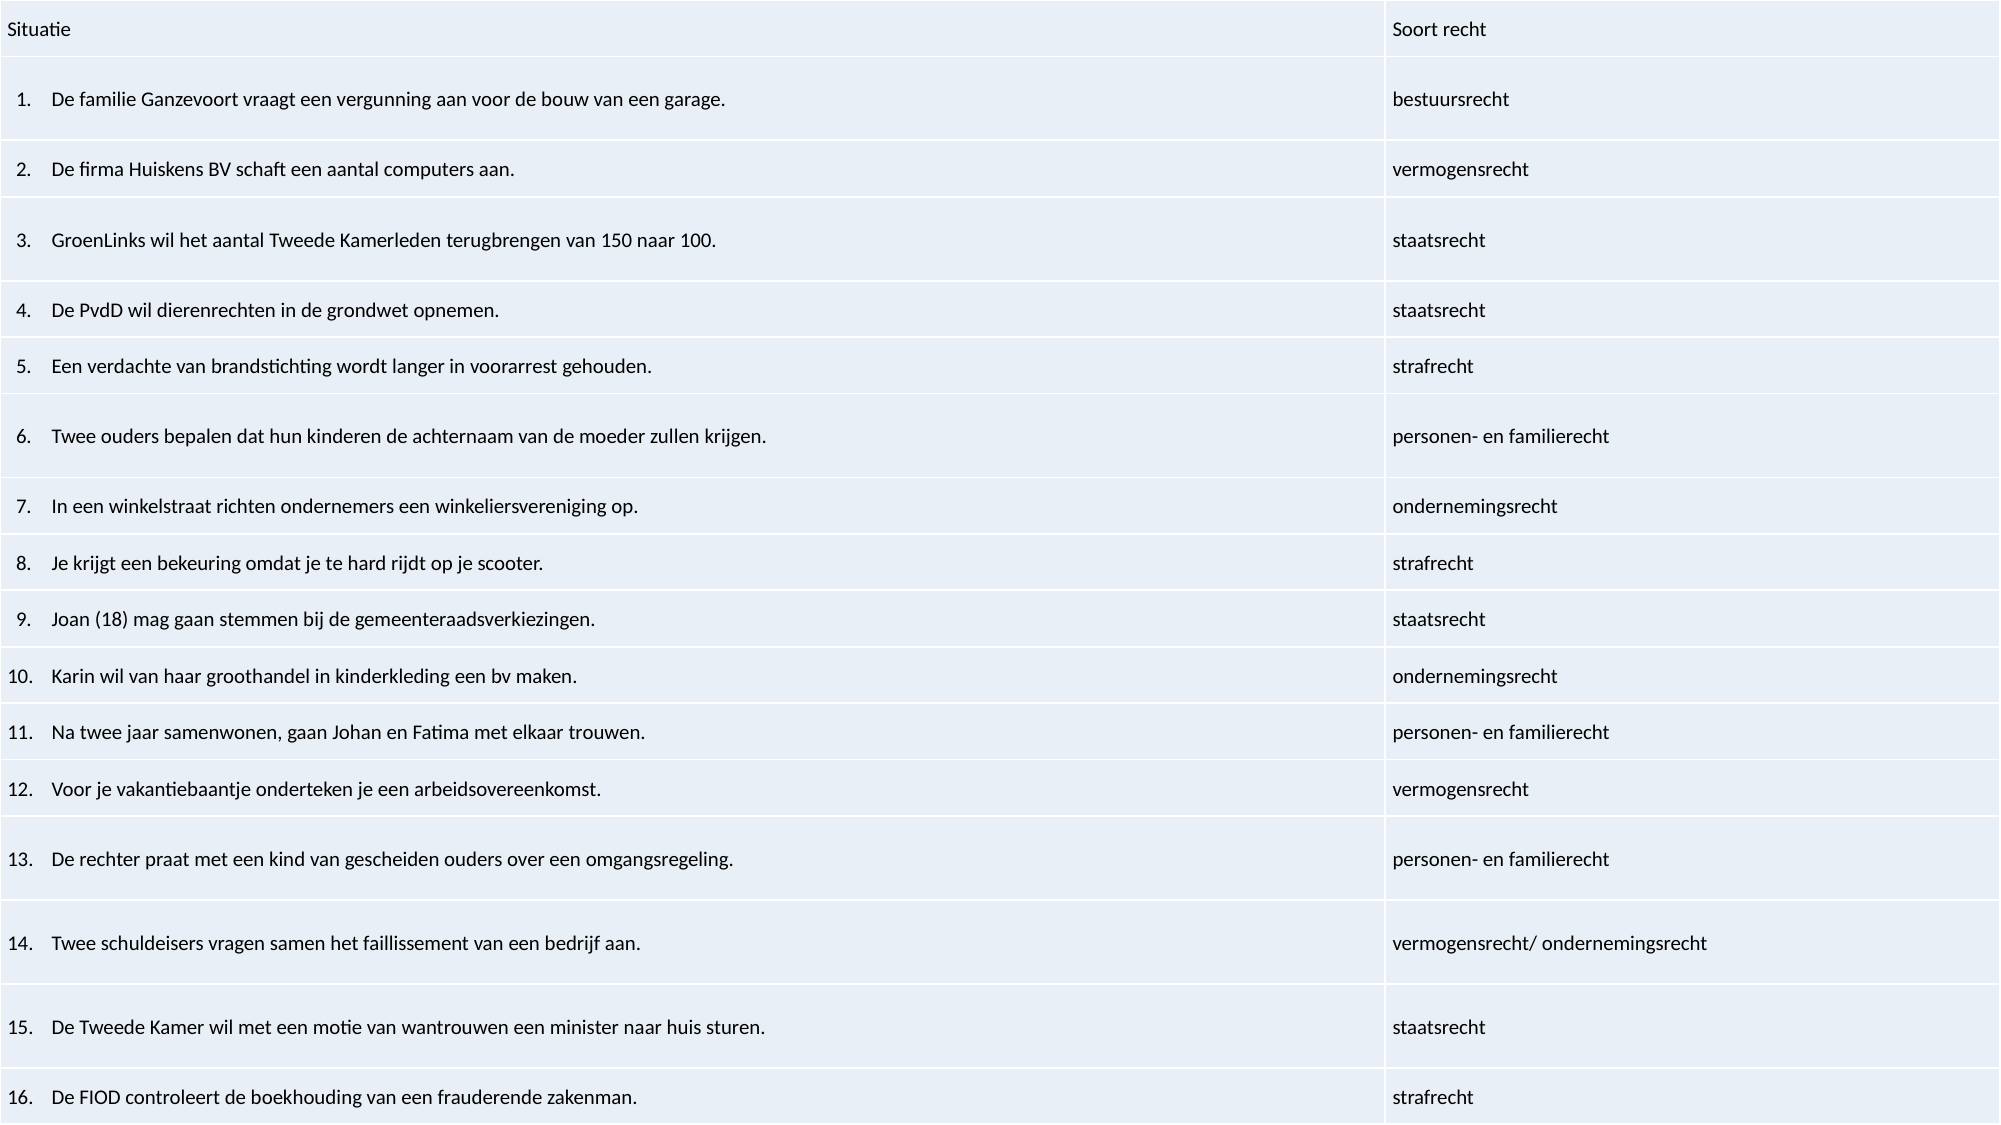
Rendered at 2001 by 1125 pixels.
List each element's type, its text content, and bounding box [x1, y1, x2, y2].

table_cell vermogensrecht [1386, 141, 1999, 196]
table_cell staatsrecht [1386, 985, 1999, 1067]
table_cell strafrecht [1386, 535, 1999, 589]
table_cell 12. Voor je vakantiebaantje onderteken je een arbeidsovereenkomst. [1, 760, 1384, 815]
table_cell staatsrecht [1386, 282, 1999, 336]
table_cell 16. De FIOD controleert de boekhouding van een frauderende zakenman. [1, 1069, 1384, 1123]
table_cell staatsrecht [1386, 198, 1999, 280]
table_cell 8. Je krijgt een bekeuring omdat je te hard rijdt op je scooter. [1, 535, 1384, 589]
table_header Situatie [1, 1, 1384, 56]
table_cell ondernemingsrecht [1386, 478, 1999, 533]
table_cell 2. De firma Huiskens BV schaft een aantal computers aan. [1, 141, 1384, 196]
table_header Soort recht [1386, 1, 1999, 56]
table_cell vermogensrecht/ ondernemingsrecht [1386, 901, 1999, 983]
table_cell 1. De familie Ganzevoort vraagt een vergunning aan voor de bouw van een garage. [1, 57, 1384, 139]
table_cell personen- en familierecht [1386, 817, 1999, 899]
table_cell bestuursrecht [1386, 57, 1999, 139]
table_cell 4. De PvdD wil dierenrechten in de grondwet opnemen. [1, 282, 1384, 336]
table_cell strafrecht [1386, 338, 1999, 393]
table_cell 15. De Tweede Kamer wil met een motie van wantrouwen een minister naar huis sturen. [1, 985, 1384, 1067]
table_cell 9. Joan (18) mag gaan stemmen bij de gemeenteraadsverkiezingen. [1, 591, 1384, 646]
table_cell 10. Karin wil van haar groothandel in kinderkleding een bv maken. [1, 648, 1384, 702]
table_cell 3. GroenLinks wil het aantal Tweede Kamerleden terugbrengen van 150 naar 100. [1, 198, 1384, 280]
table_cell strafrecht [1386, 1069, 1999, 1123]
table_cell 13. De rechter praat met een kind van gescheiden ouders over een omgangsregeling. [1, 817, 1384, 899]
table_cell 7. In een winkelstraat richten ondernemers een winkeliersvereniging op. [1, 478, 1384, 533]
table_cell staatsrecht [1386, 591, 1999, 646]
table_cell personen- en familierecht [1386, 394, 1999, 477]
table_cell 11. Na twee jaar samenwonen, gaan Johan en Fatima met elkaar trouwen. [1, 704, 1384, 759]
table_cell 5. Een verdachte van brandstichting wordt langer in voorarrest gehouden. [1, 338, 1384, 393]
table_cell 14. Twee schuldeisers vragen samen het faillissement van een bedrijf aan. [1, 901, 1384, 983]
table_cell 6. Twee ouders bepalen dat hun kinderen de achternaam van de moeder zullen krijgen. [1, 394, 1384, 477]
table_cell personen- en familierecht [1386, 704, 1999, 759]
table_cell vermogensrecht [1386, 760, 1999, 815]
table_cell ondernemingsrecht [1386, 648, 1999, 702]
